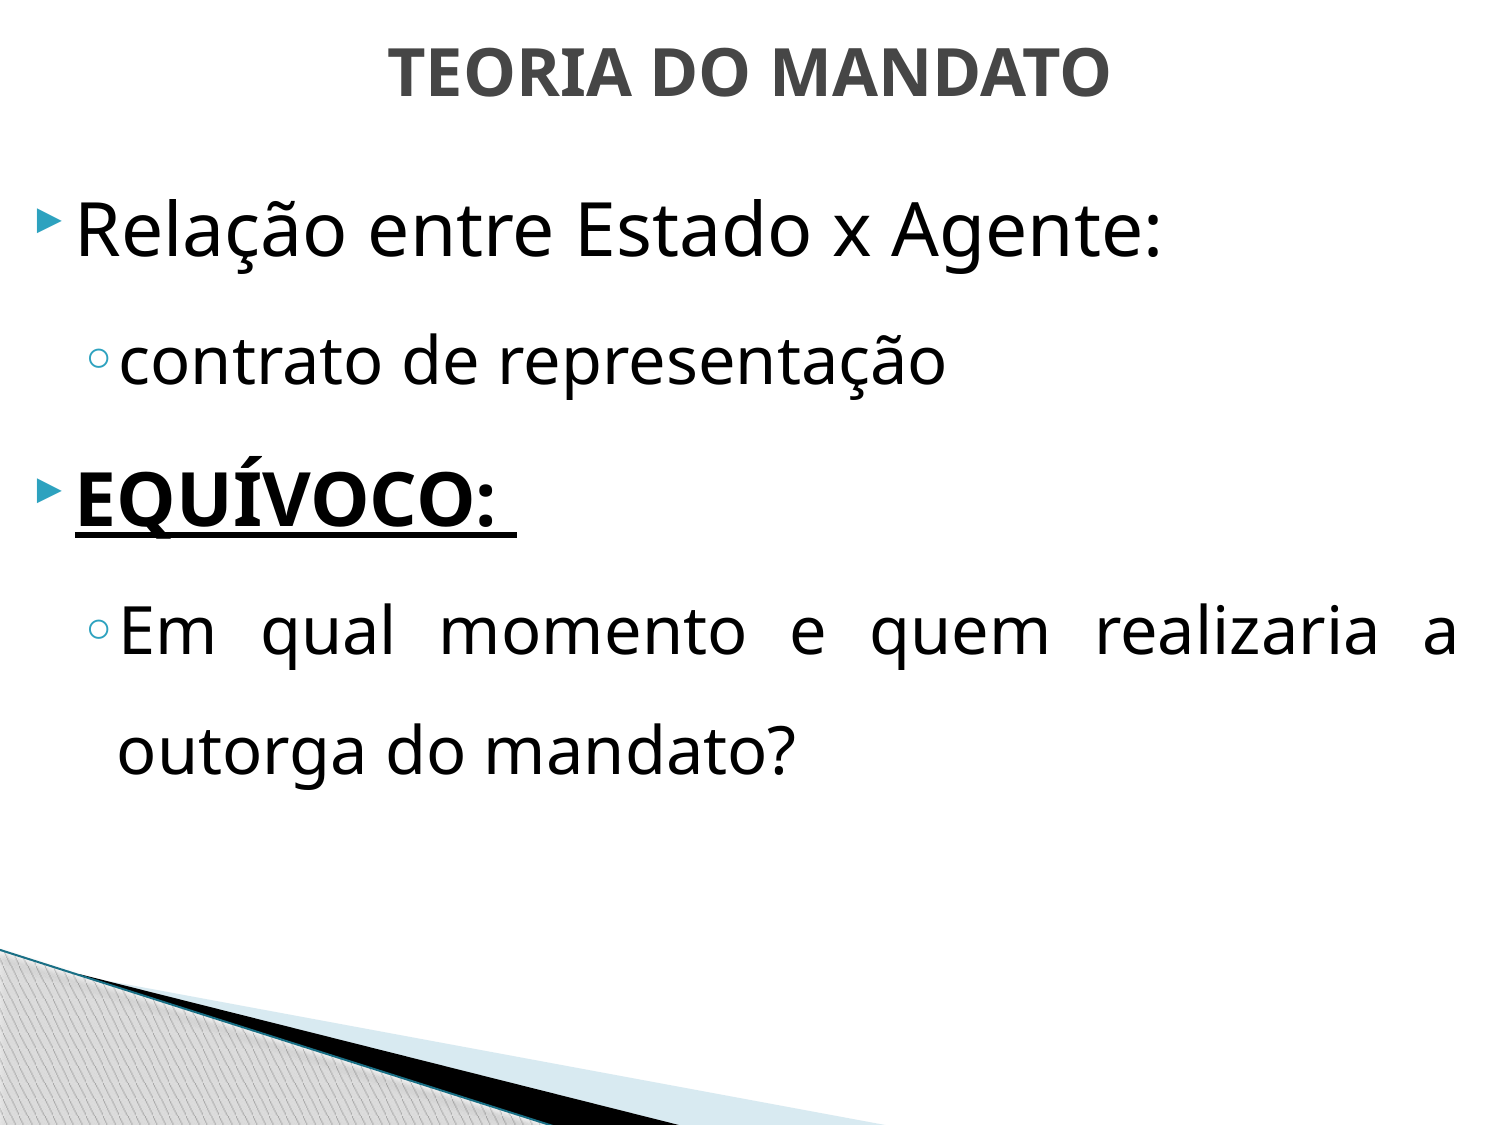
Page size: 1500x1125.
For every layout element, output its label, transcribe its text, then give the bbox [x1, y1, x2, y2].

title TEORIA DO MANDATO [0, 0, 1500, 141]
list Relação entre Estado x Agente: contrato de representação EQUÍVOCO: Em qual momento e quem realizaria a outorga do mandato? [0, 128, 1477, 1125]
